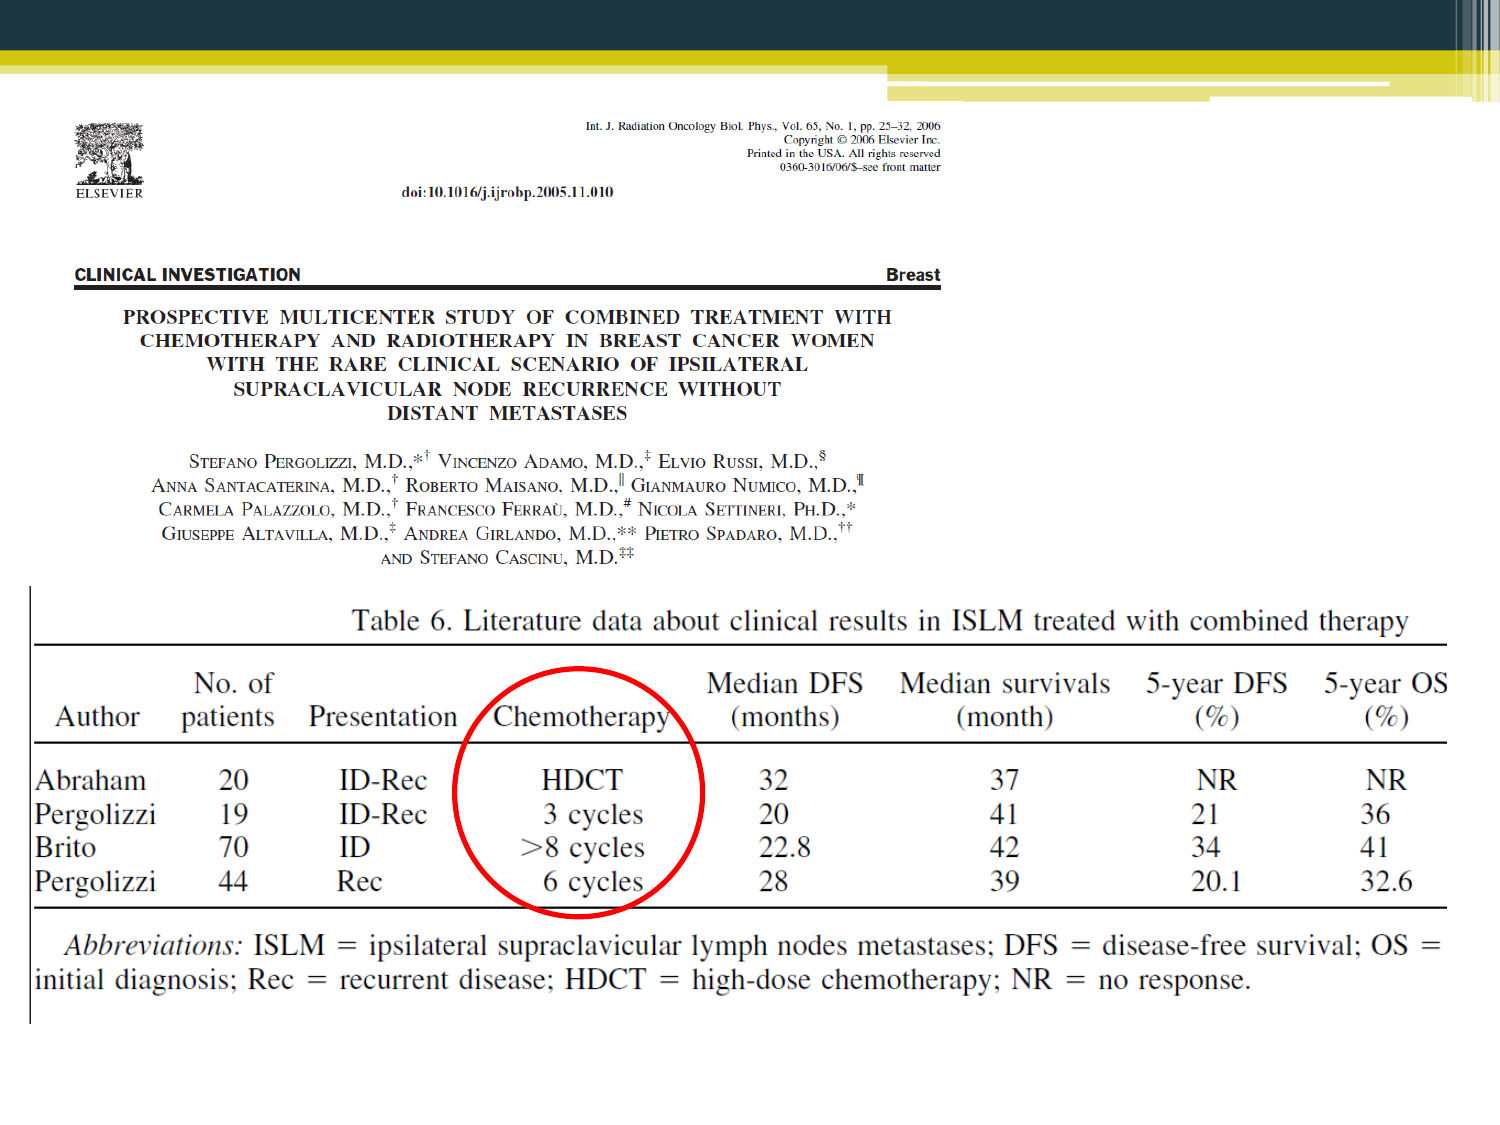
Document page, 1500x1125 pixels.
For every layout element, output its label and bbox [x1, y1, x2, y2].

picture [29, 585, 1448, 1024]
picture [29, 101, 963, 580]
